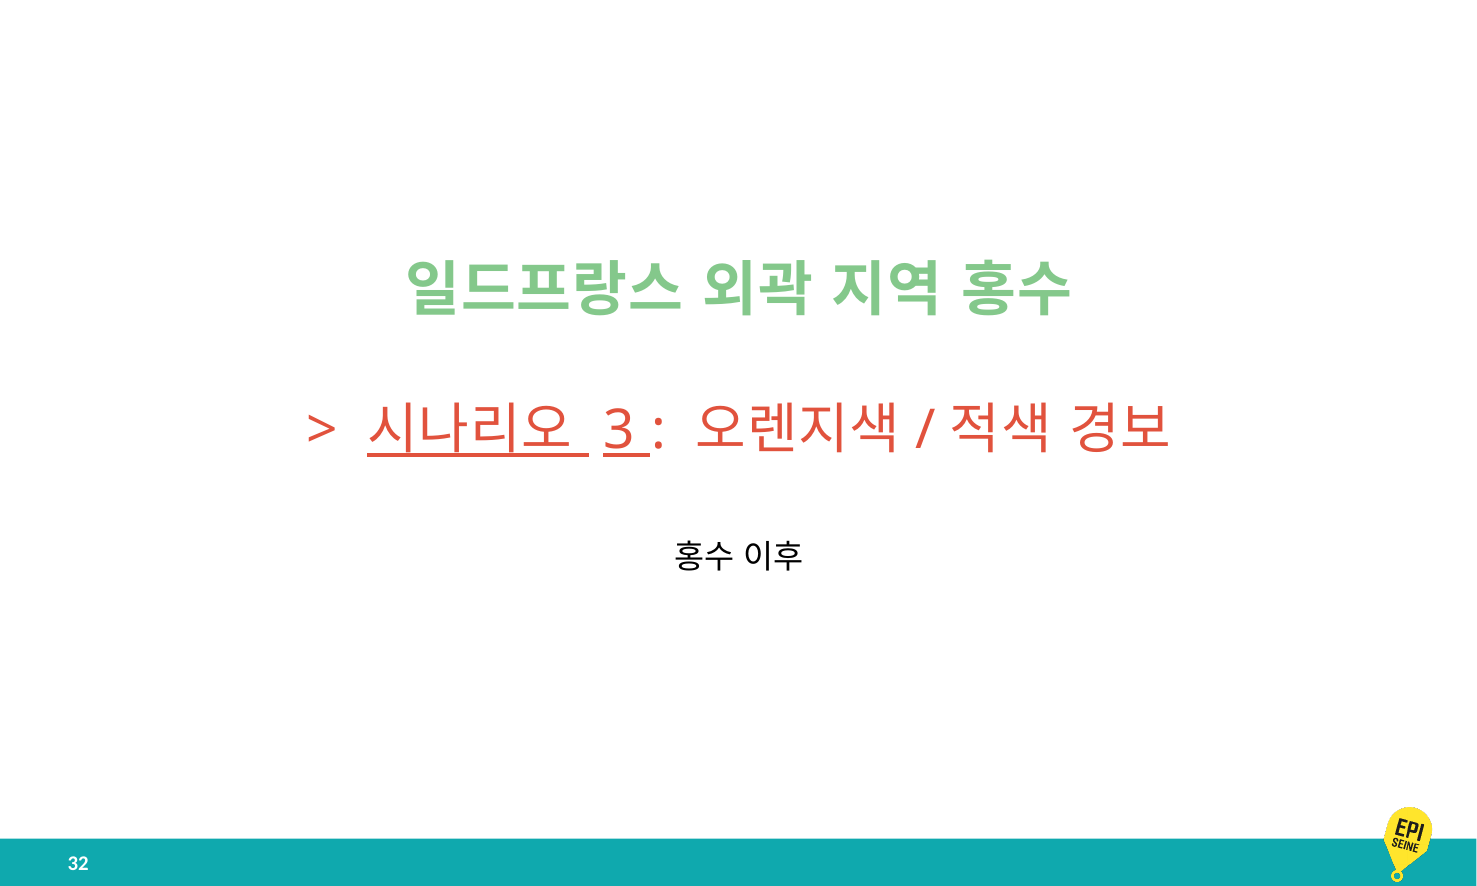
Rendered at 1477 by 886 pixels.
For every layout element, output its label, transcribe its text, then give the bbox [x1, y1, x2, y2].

picture [1381, 805, 1433, 883]
text_box 홍수 이후 [444, 535, 1032, 575]
text_box 일드프랑스 외곽 지역 홍수 > 시나리오 3 : 오렌지색/적색 경보 [189, 250, 1287, 460]
